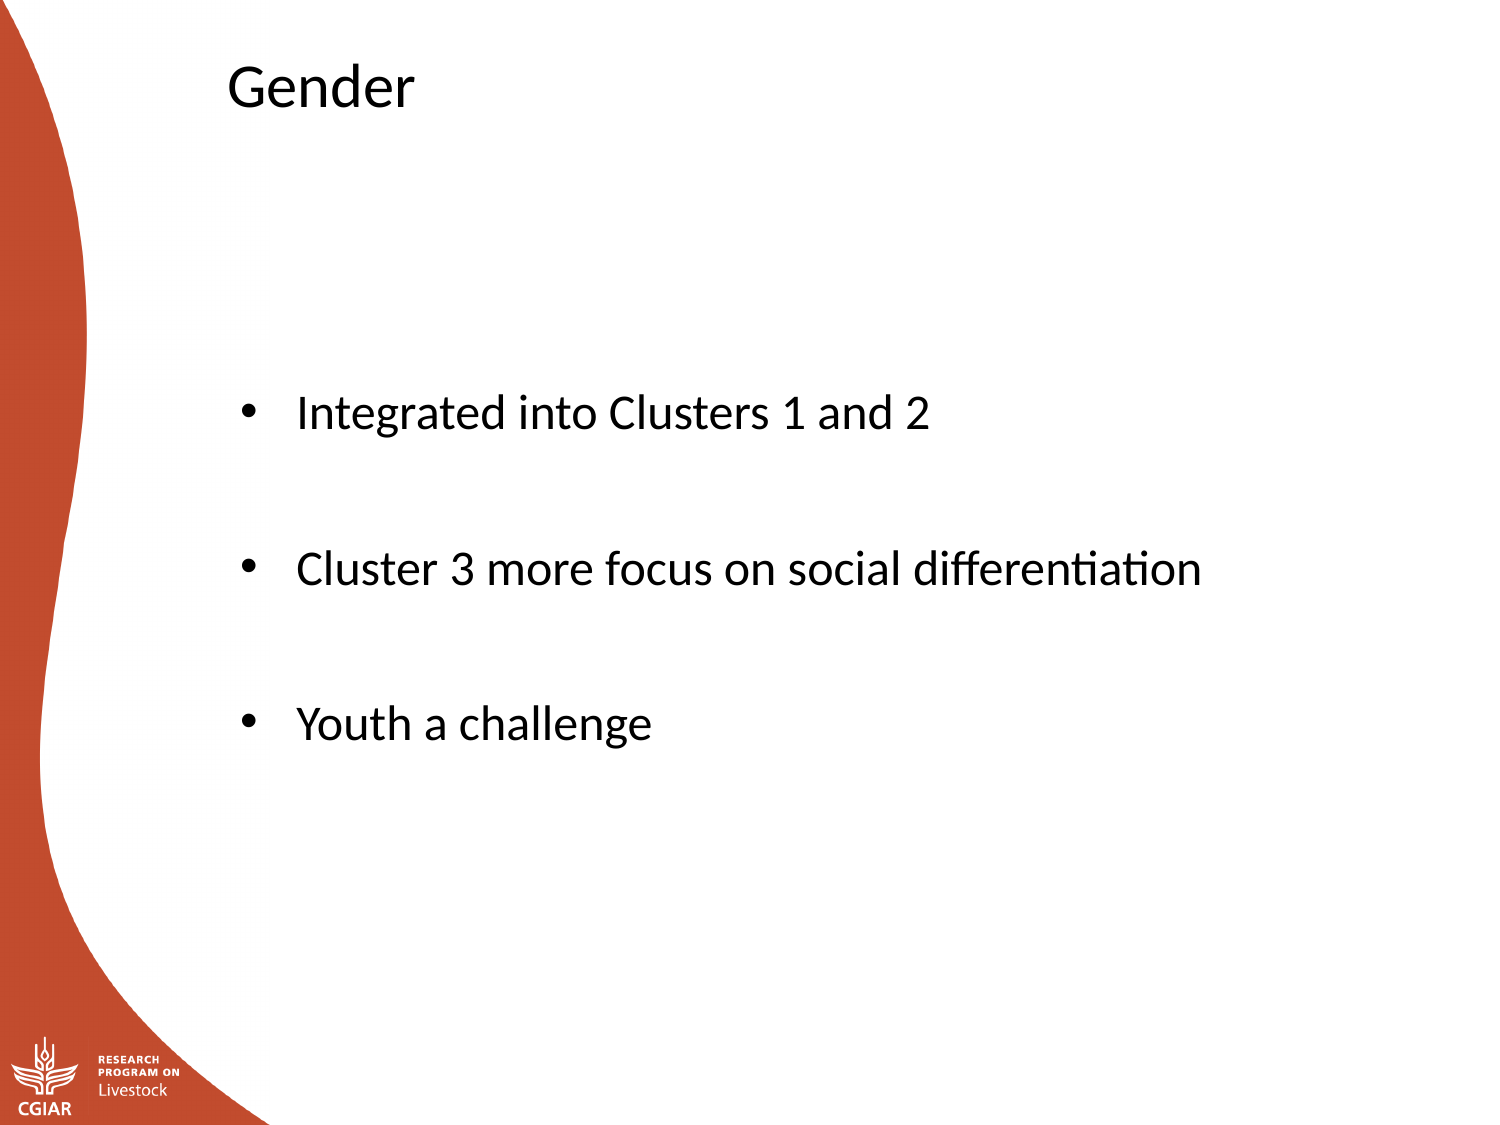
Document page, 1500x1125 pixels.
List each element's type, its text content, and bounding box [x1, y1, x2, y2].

picture [0, 0, 270, 1125]
list Gender [212, 37, 1450, 225]
list Integrated into Clusters 1 and 2 Cluster 3 more focus on social differentiation Youth a challenge [225, 312, 1450, 938]
